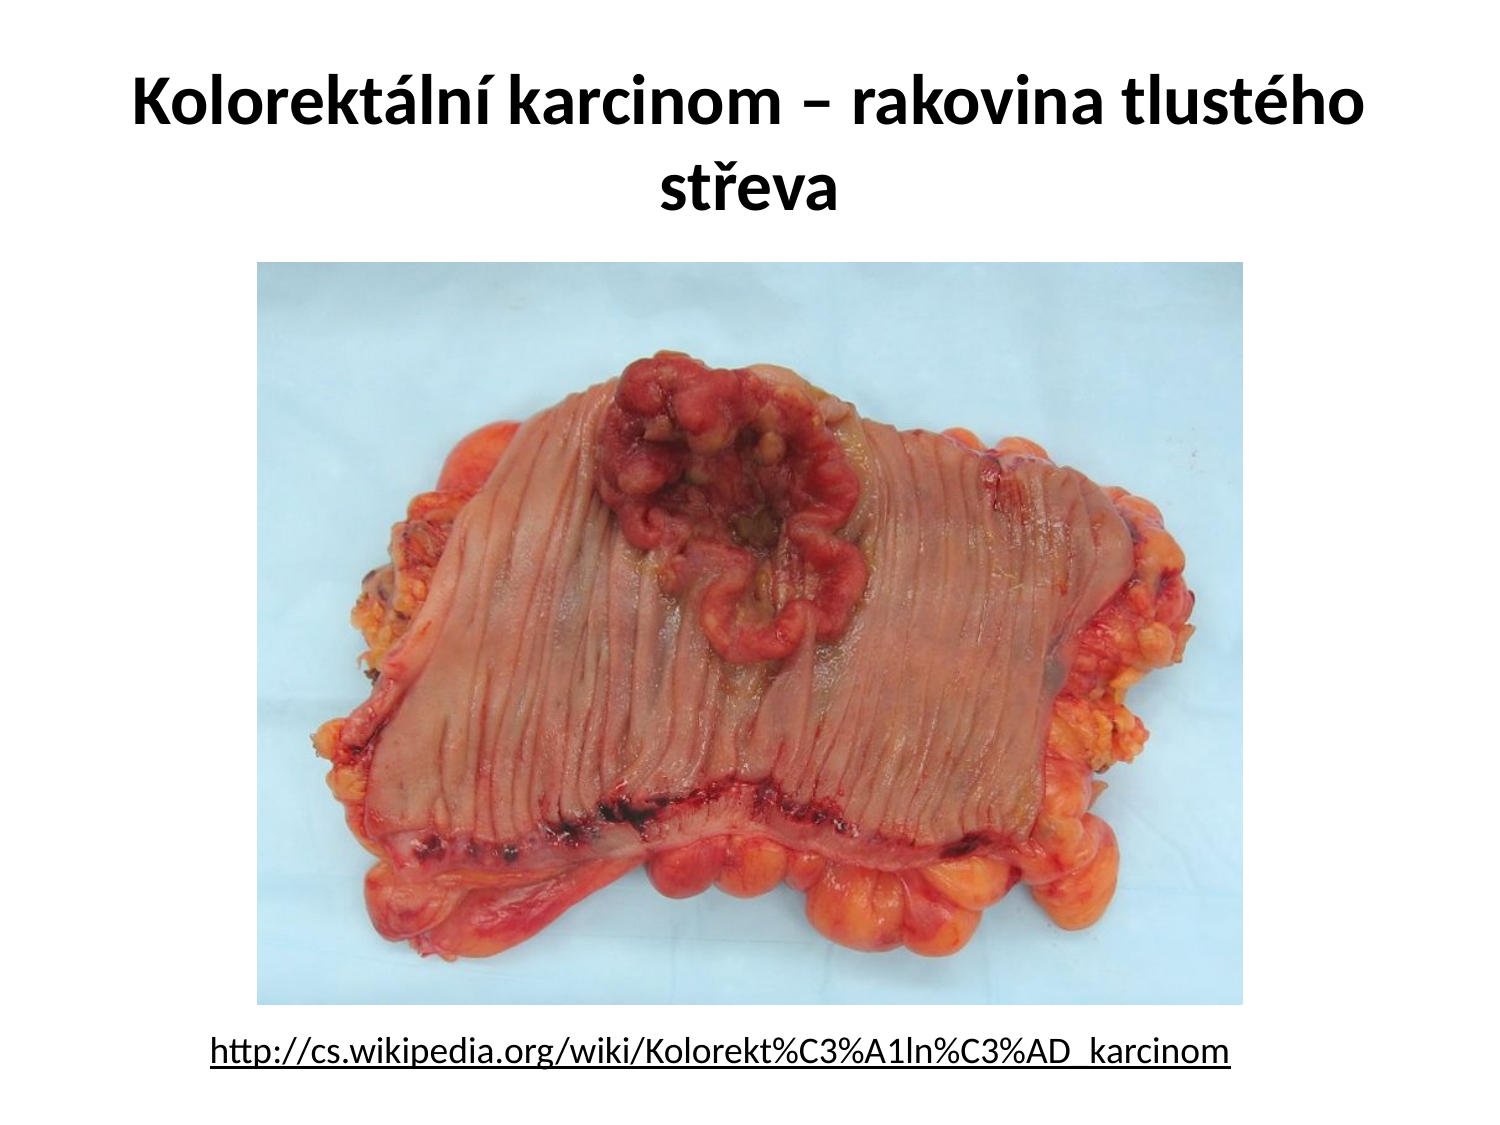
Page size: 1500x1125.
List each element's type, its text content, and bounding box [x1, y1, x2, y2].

title Kolorektální karcinom – rakovina tlustého střeva [75, 45, 1425, 233]
text_box http://cs.wikipedia.org/wiki/Kolorekt%C3%A1ln%C3%AD_karcinom [194, 1018, 1294, 1124]
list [257, 262, 1243, 1006]
